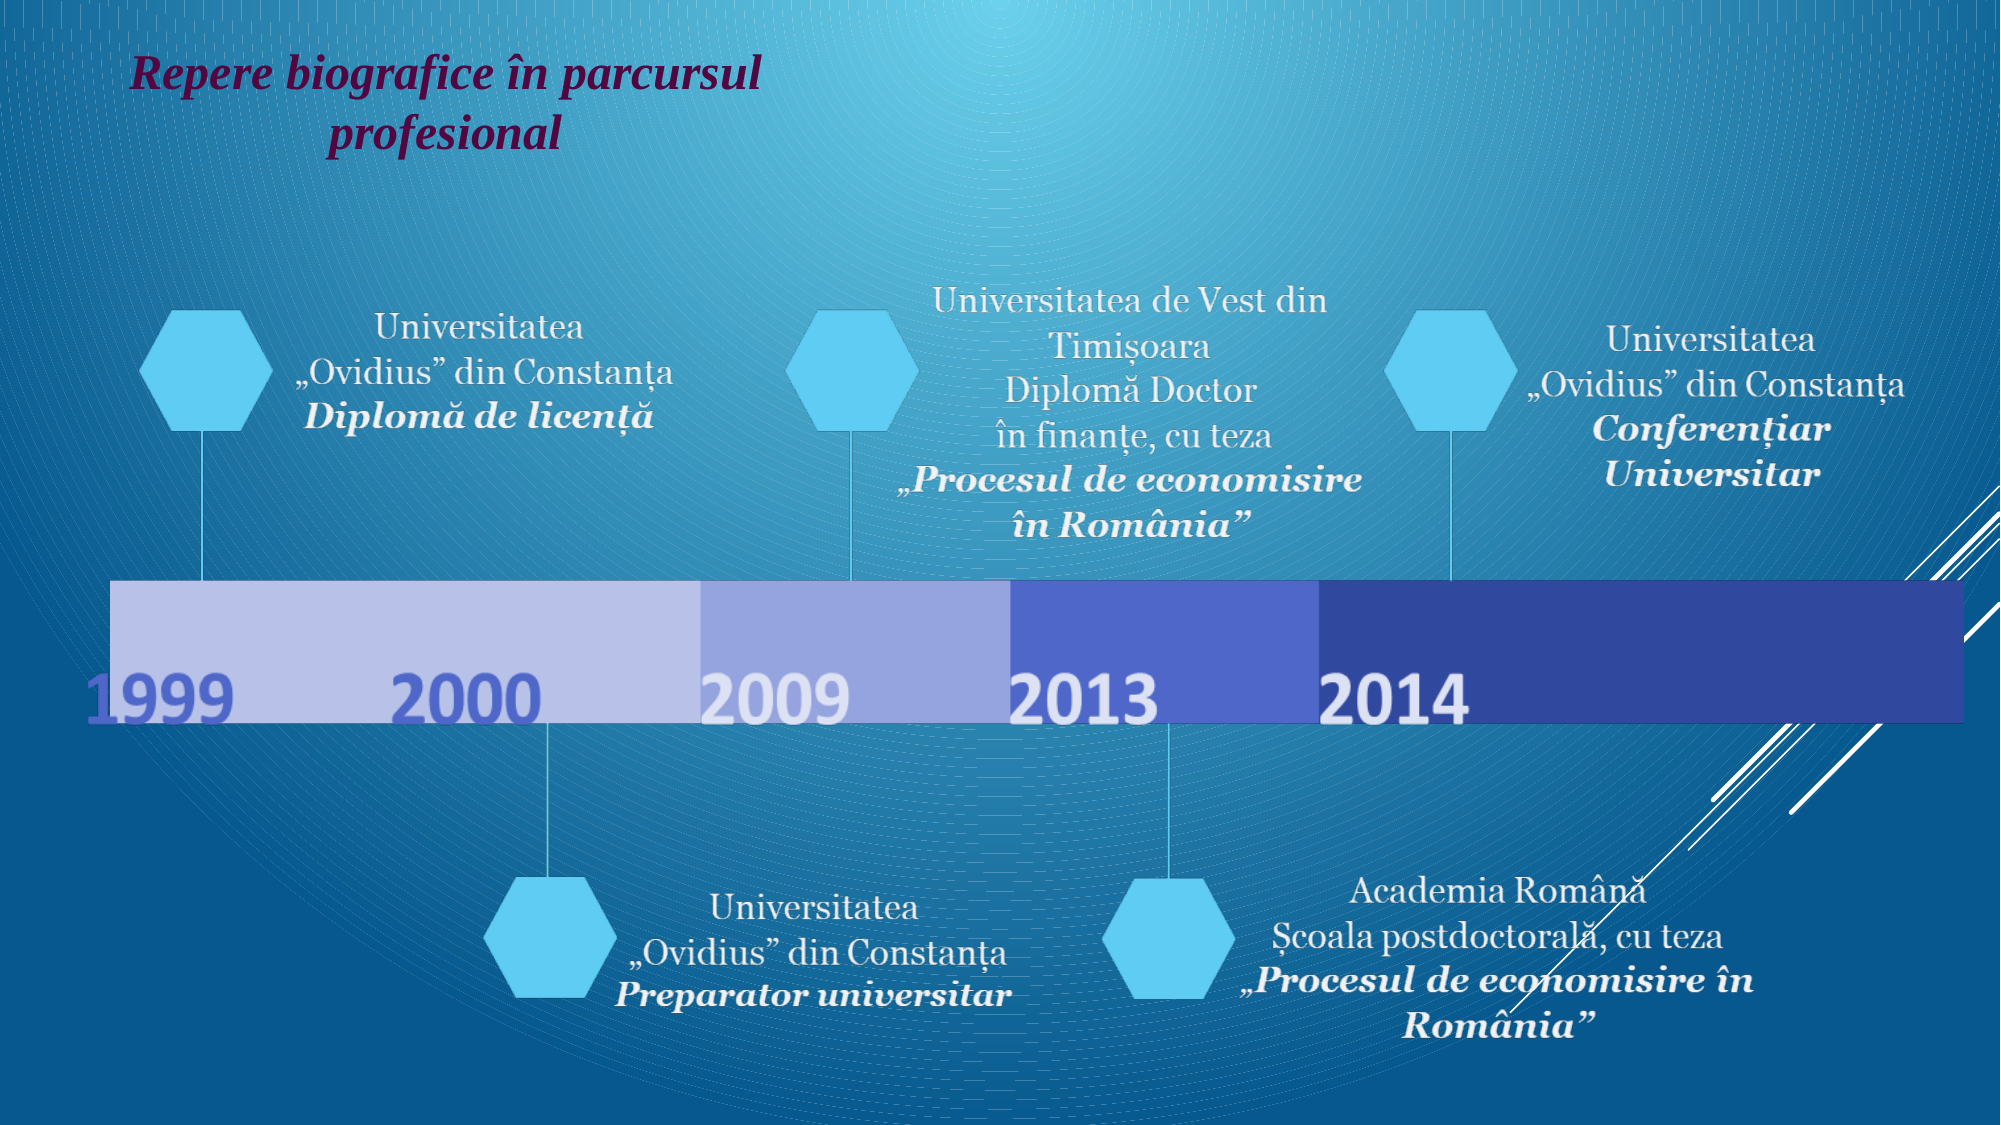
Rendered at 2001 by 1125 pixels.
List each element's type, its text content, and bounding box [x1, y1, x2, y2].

picture [35, 265, 1964, 1070]
text_box Repere biografice în parcursul profesional [16, 32, 876, 168]
